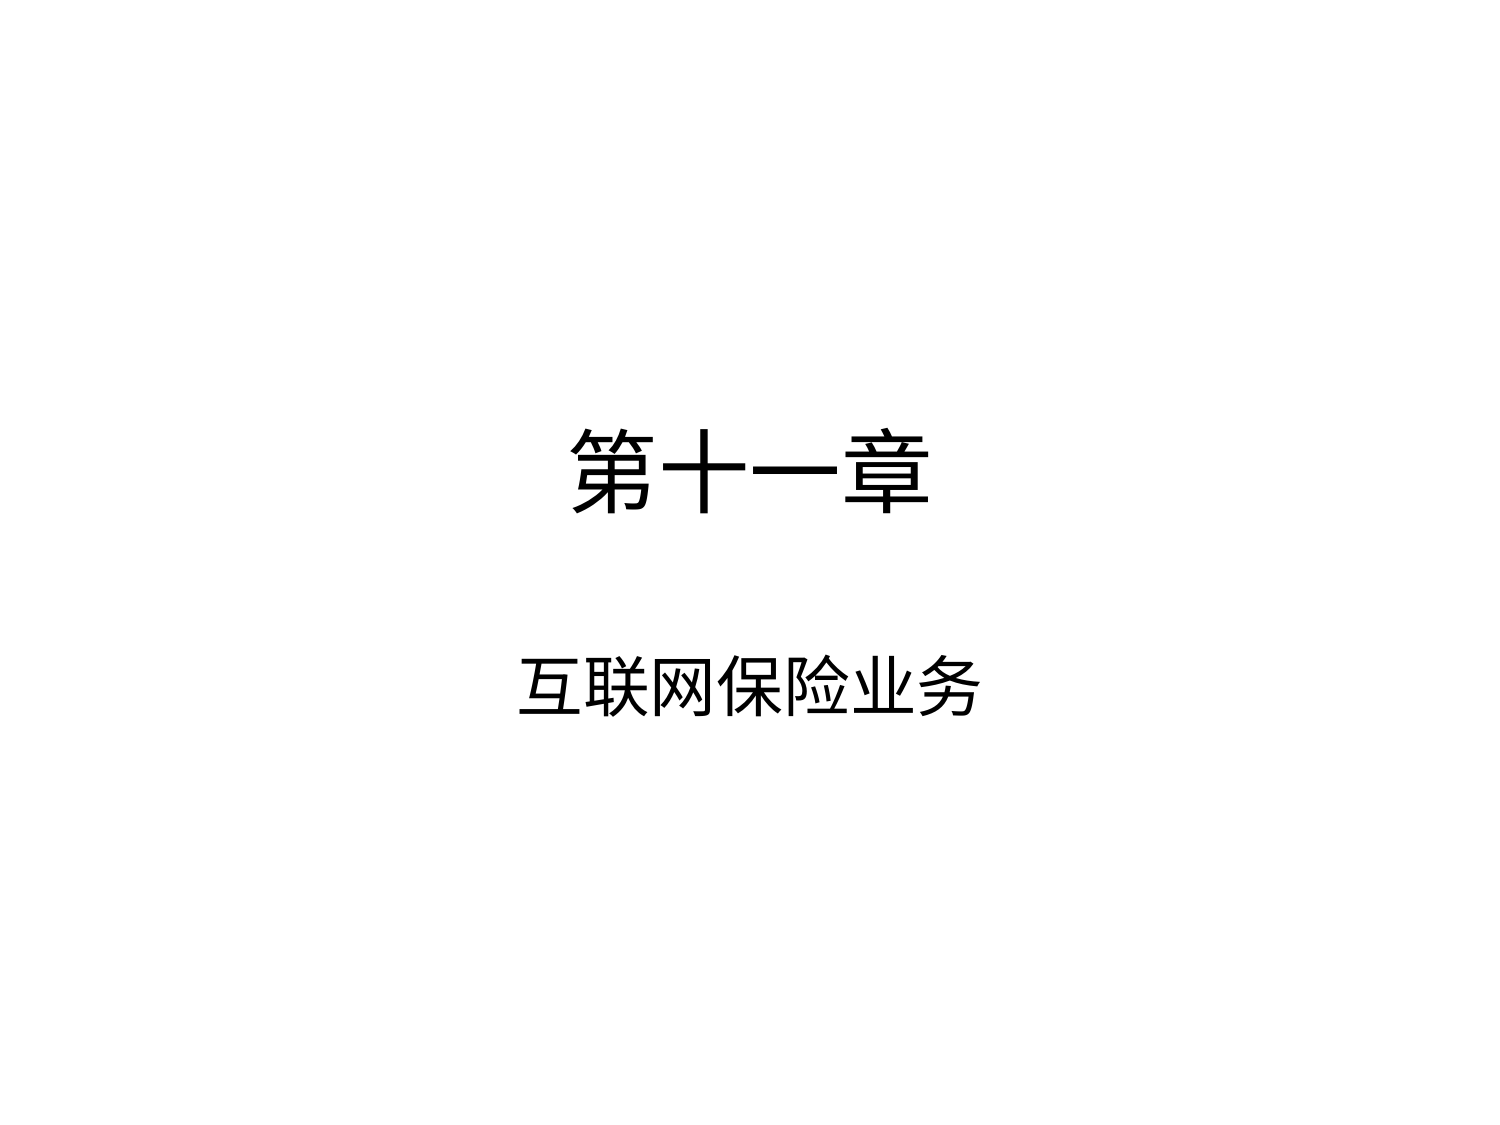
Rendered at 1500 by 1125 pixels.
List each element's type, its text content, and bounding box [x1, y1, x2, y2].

title 第十一章 [112, 349, 1388, 591]
subtitle 互联网保险业务 [225, 637, 1275, 925]
